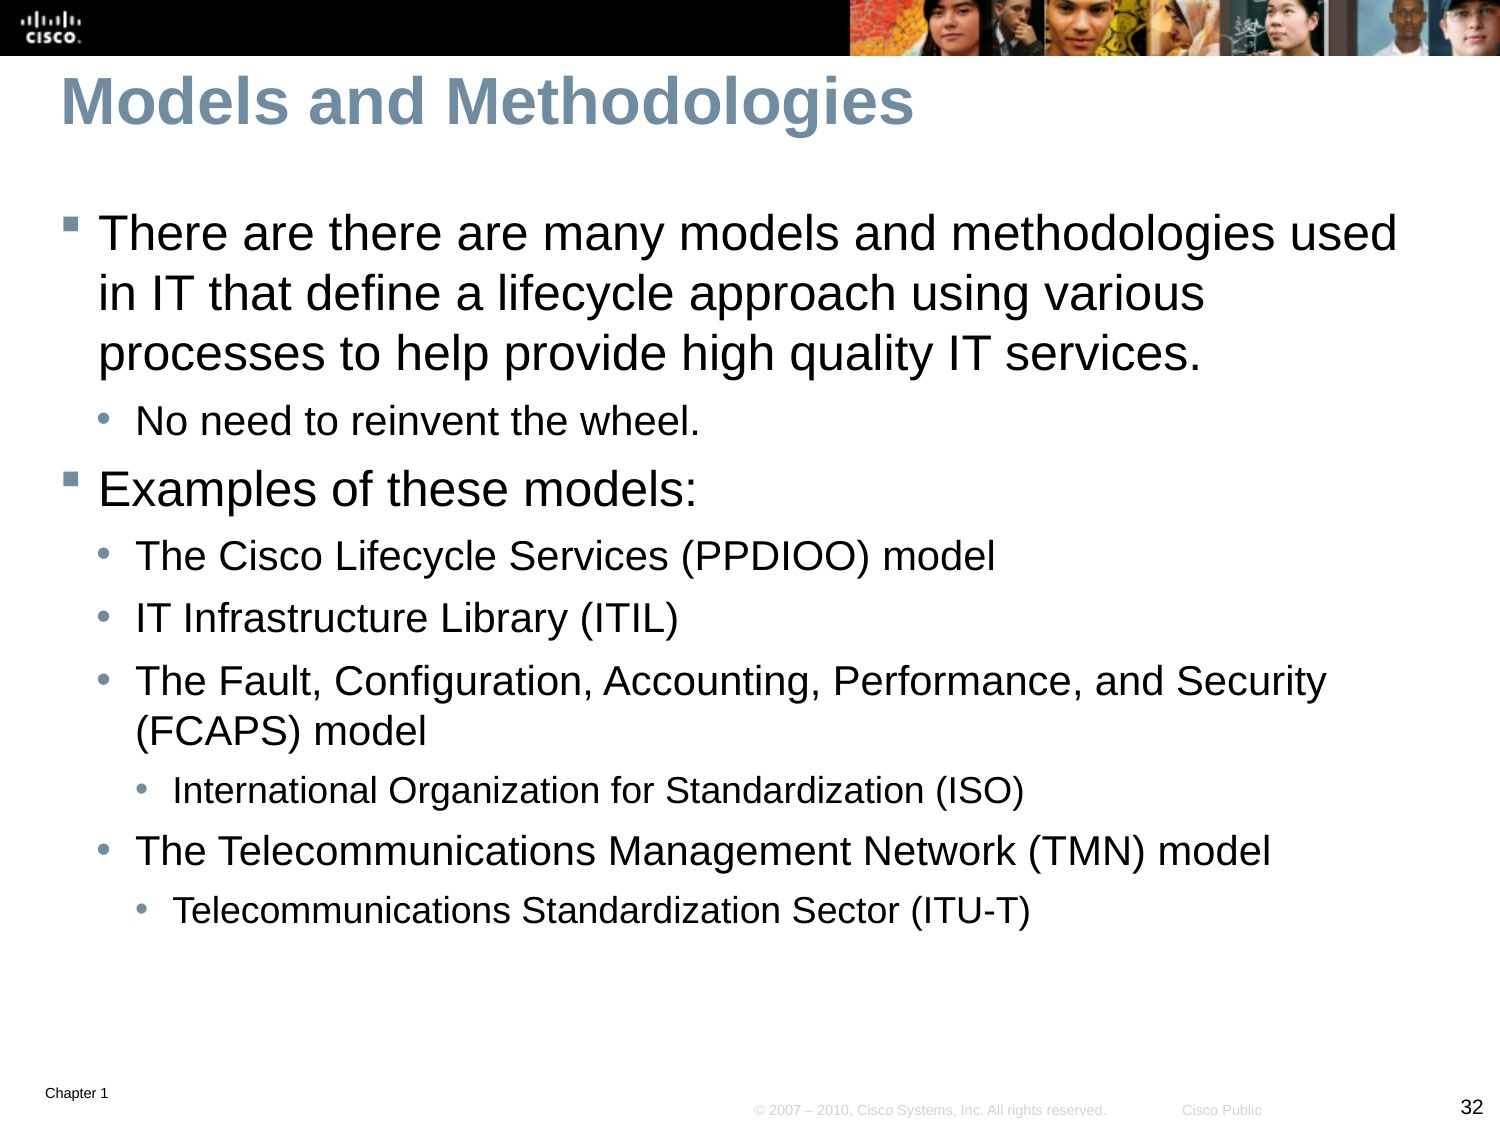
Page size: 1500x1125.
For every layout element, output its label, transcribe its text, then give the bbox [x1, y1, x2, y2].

list There are there are many models and methodologies used in IT that define a lifecycle approach using various processes to help provide high quality IT services. No need to reinvent the wheel. Examples of these models: The Cisco Lifecycle Services (PPDIOO) model IT Infrastructure Library (ITIL) The Fault, Configuration, Accounting, Performance, and Security (FCAPS) model International Organization for Standardization (ISO) The Telecommunications Management Network (TMN) model Telecommunications Standardization Sector (ITU-T) [45, 193, 1444, 1037]
picture [0, 0, 1500, 56]
title Models and Methodologies [45, 59, 1444, 182]
